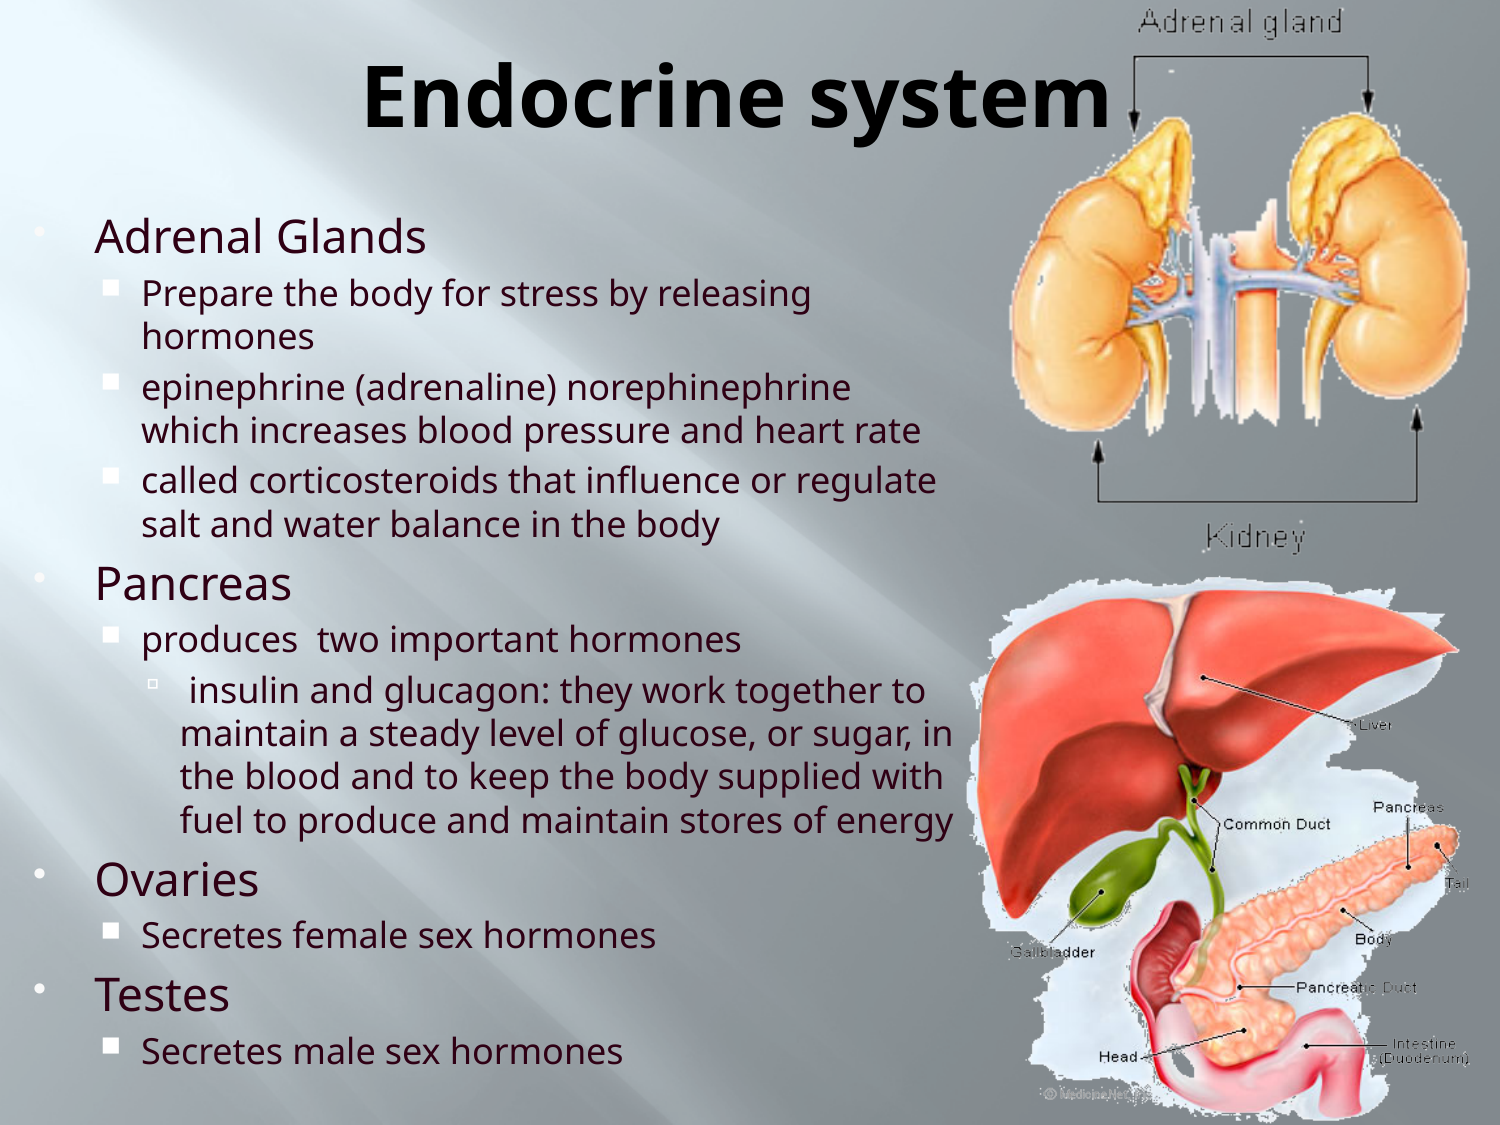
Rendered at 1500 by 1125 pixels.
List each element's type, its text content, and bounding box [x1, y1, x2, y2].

list Adrenal Glands Prepare the body for stress by releasing hormones epinephrine (adrenaline) norephinephrine which increases blood pressure and heart rate called corticosteroids that influence or regulate salt and water balance in the body Pancreas produces two important hormones insulin and glucagon: they work together to maintain a steady level of glucose, or sugar, in the blood and to keep the body supplied with fuel to produce and maintain stores of energy Ovaries Secretes female sex hormones Testes Secretes male sex hormones [0, 200, 912, 1125]
title Endocrine system [62, 0, 887, 188]
picture [887, 0, 1500, 1125]
